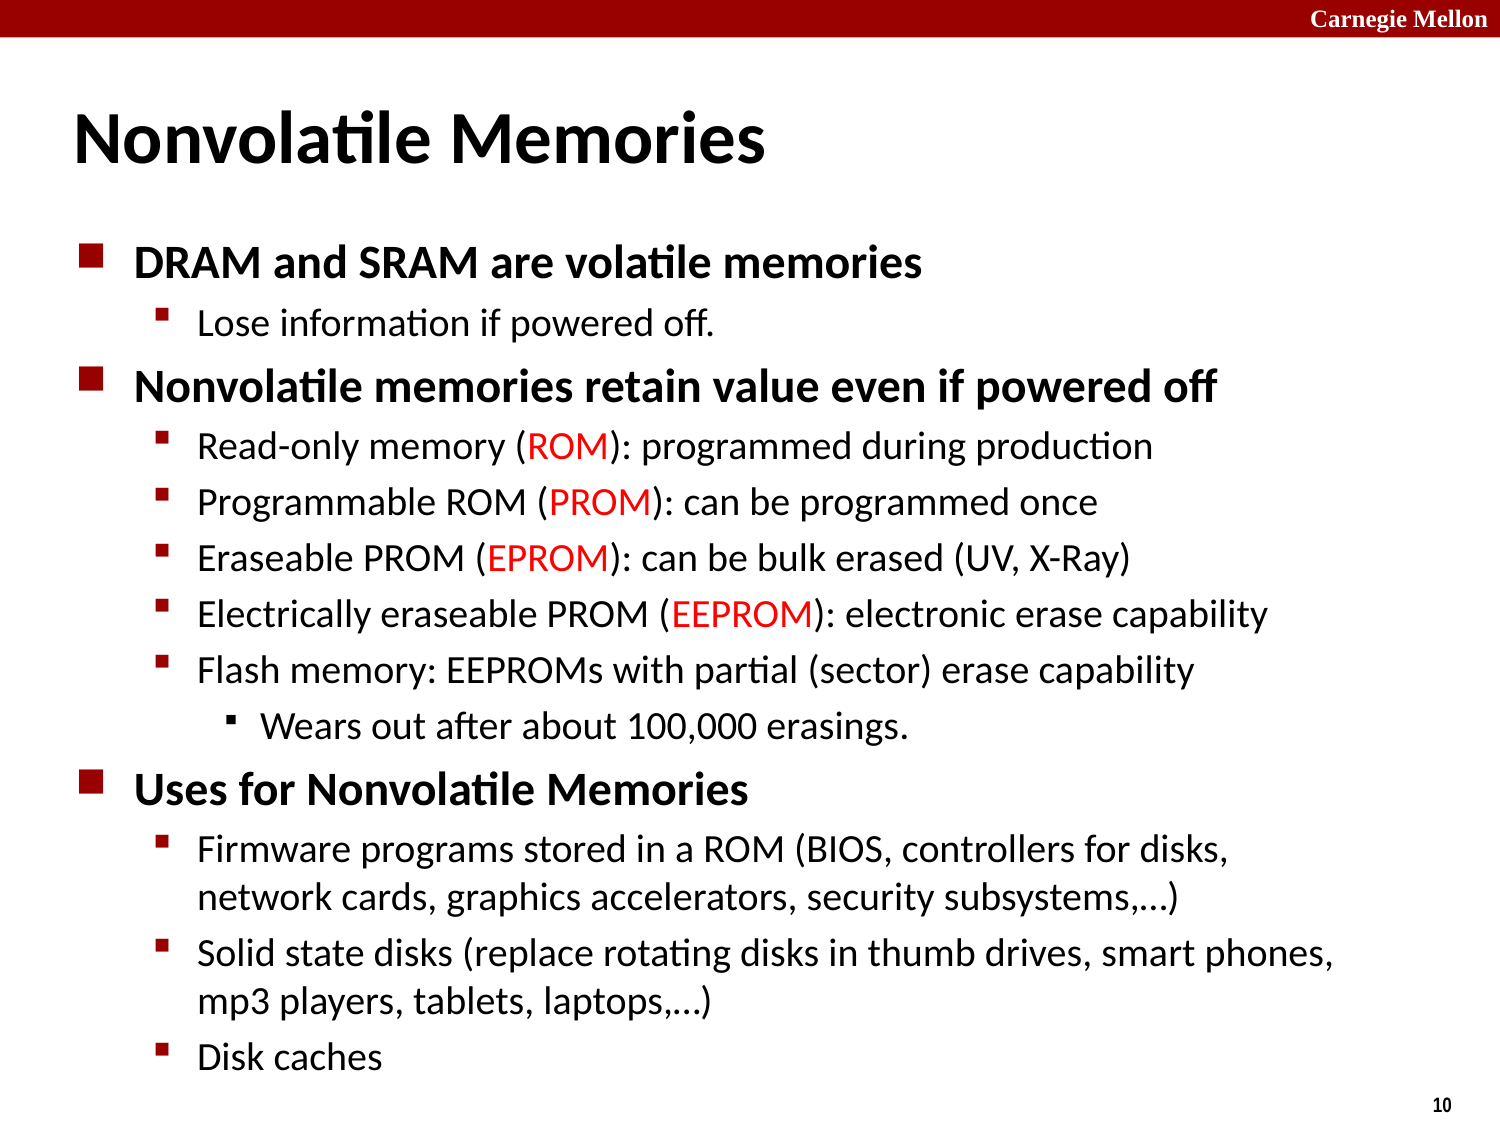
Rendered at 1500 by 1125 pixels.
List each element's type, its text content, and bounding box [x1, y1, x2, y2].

list DRAM and SRAM are volatile memories Lose information if powered off. Nonvolatile memories retain value even if powered off Read-only memory (ROM): programmed during production Programmable ROM (PROM): can be programmed once Eraseable PROM (EPROM): can be bulk erased (UV, X-Ray) Electrically eraseable PROM (EEPROM): electronic erase capability Flash memory: EEPROMs with partial (sector) erase capability Wears out after about 100,000 erasings. Uses for Nonvolatile Memories Firmware programs stored in a ROM (BIOS, controllers for disks, network cards, graphics accelerators, security subsystems,…) Solid state disks (replace rotating disks in thumb drives, smart phones, mp3 players, tablets, laptops,…) Disk caches [64, 223, 1361, 1088]
title Nonvolatile Memories [58, 71, 1305, 197]
